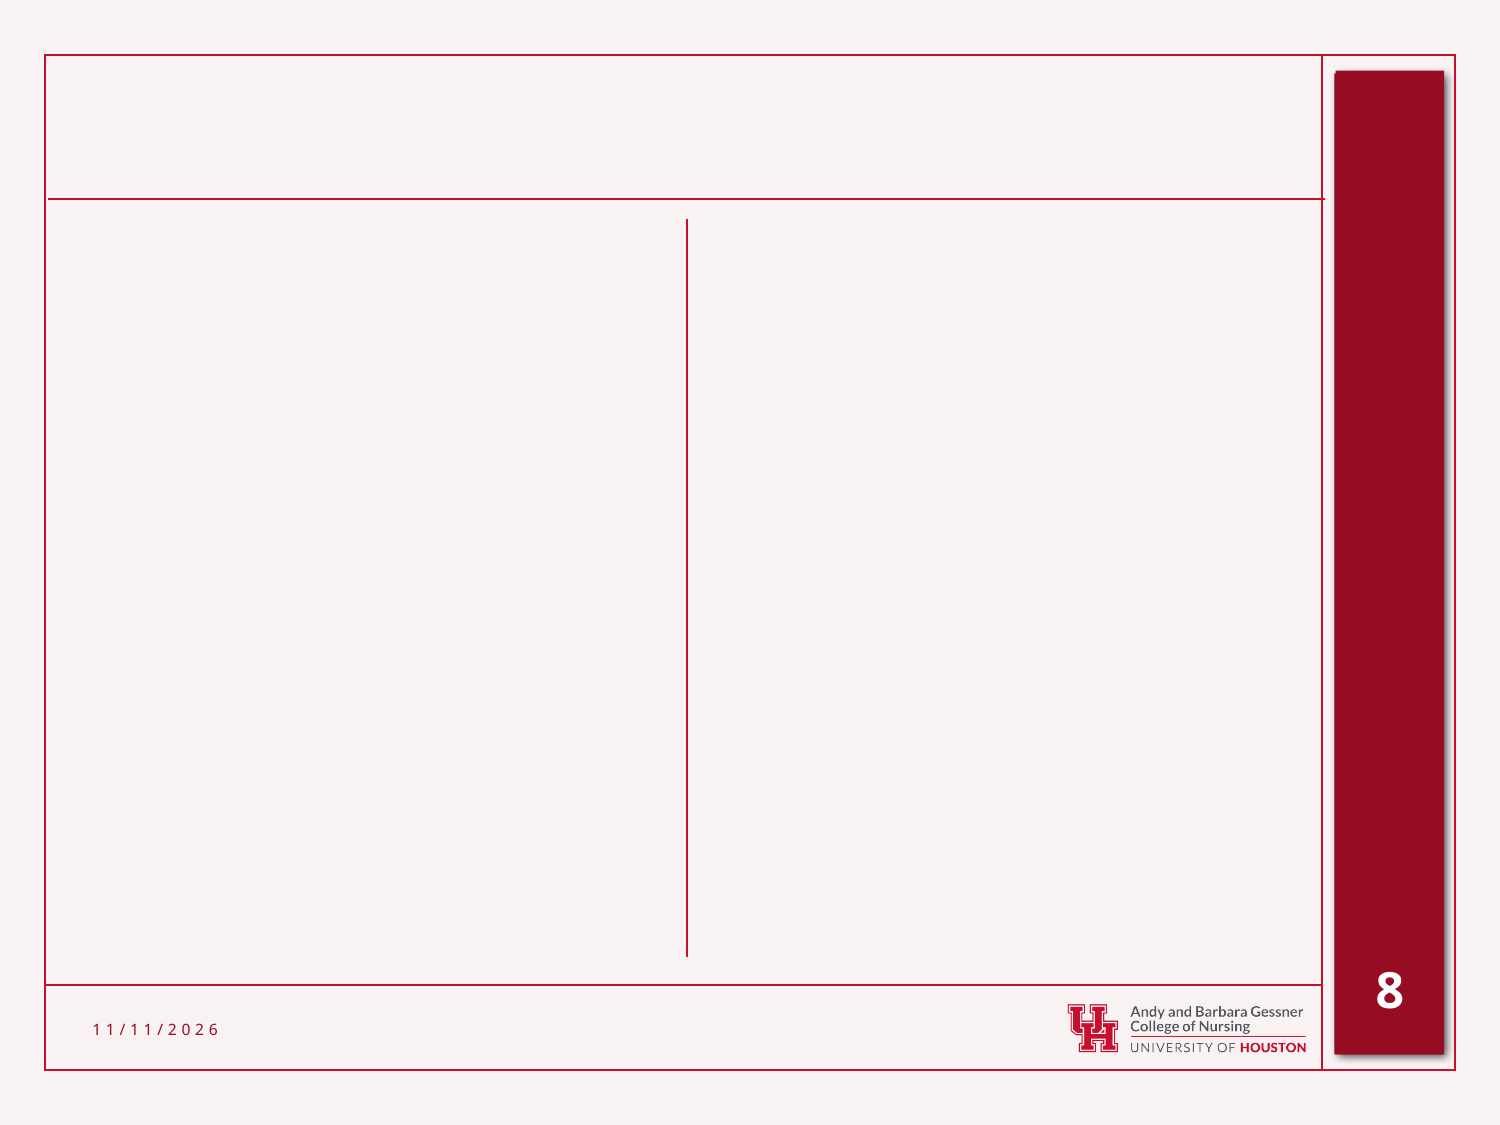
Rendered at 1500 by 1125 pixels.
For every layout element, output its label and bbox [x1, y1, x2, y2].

slide_number [77, 1007, 466, 1055]
picture [1063, 992, 1331, 1065]
